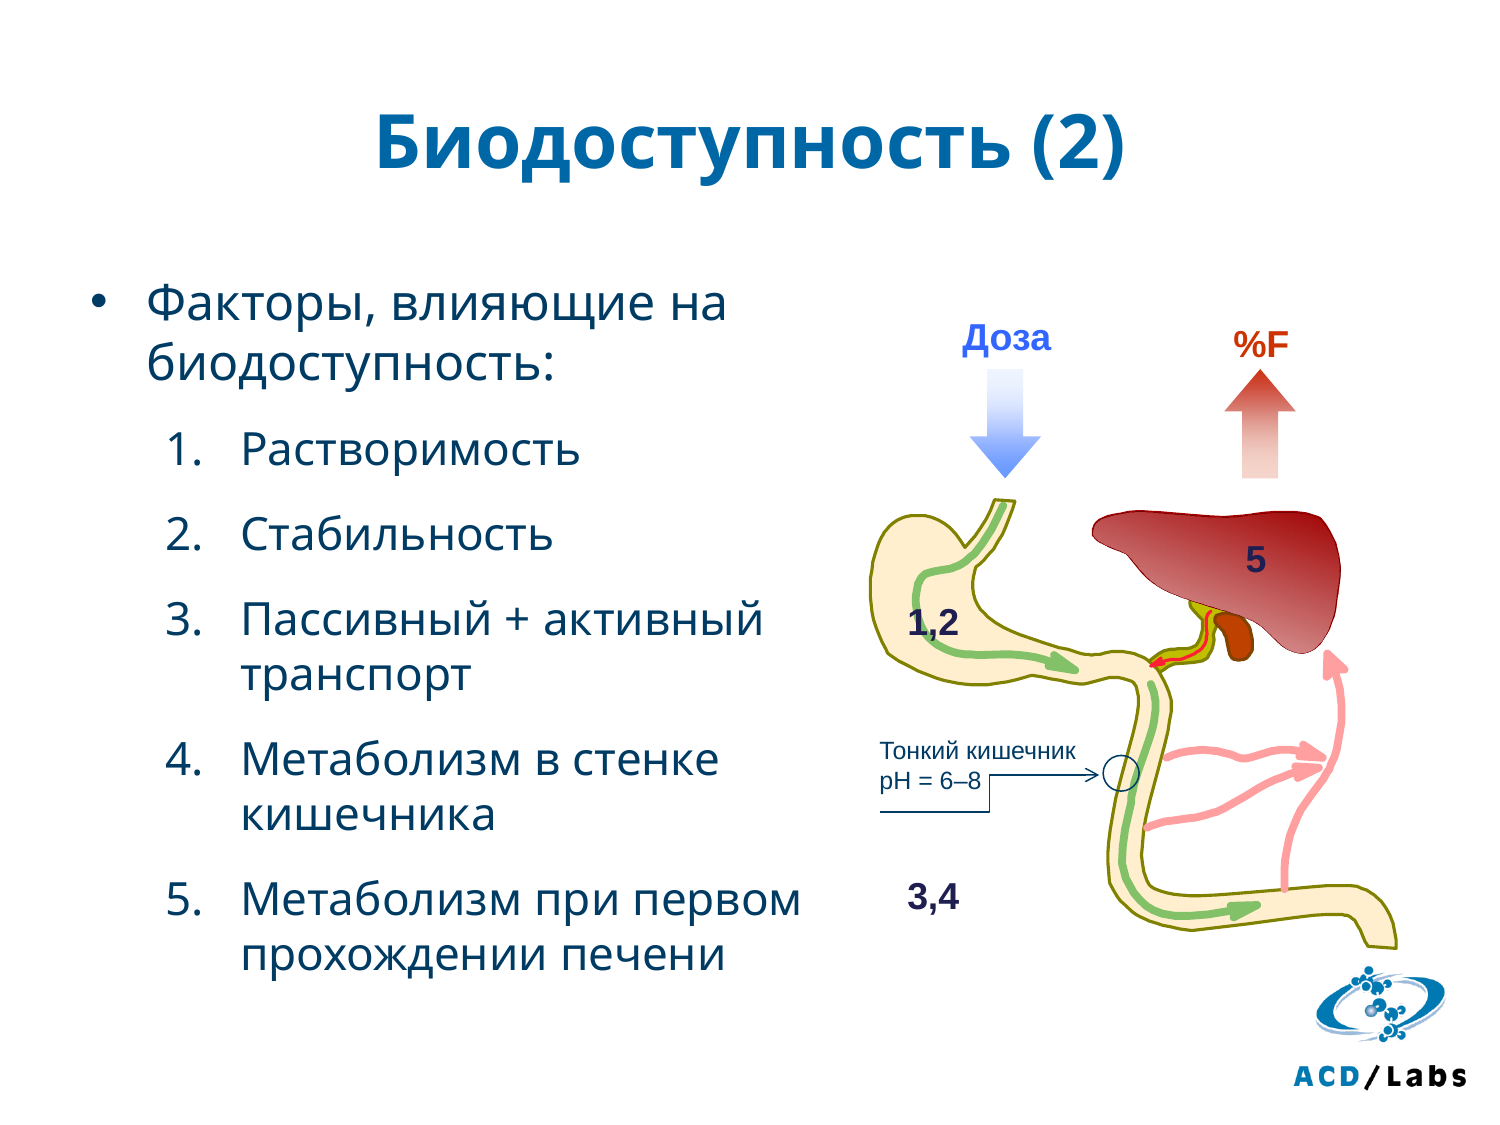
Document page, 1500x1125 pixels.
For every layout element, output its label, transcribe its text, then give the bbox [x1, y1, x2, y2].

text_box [863, 305, 1401, 952]
list Факторы, влияющие на биодоступность: Растворимость Стабильность Пассивный + активный транспорт Метаболизм в стенке кишечника Метаболизм при первом прохождении печени [74, 262, 857, 1006]
picture [1293, 964, 1471, 1101]
title Биодоступность (2) [74, 44, 1426, 233]
